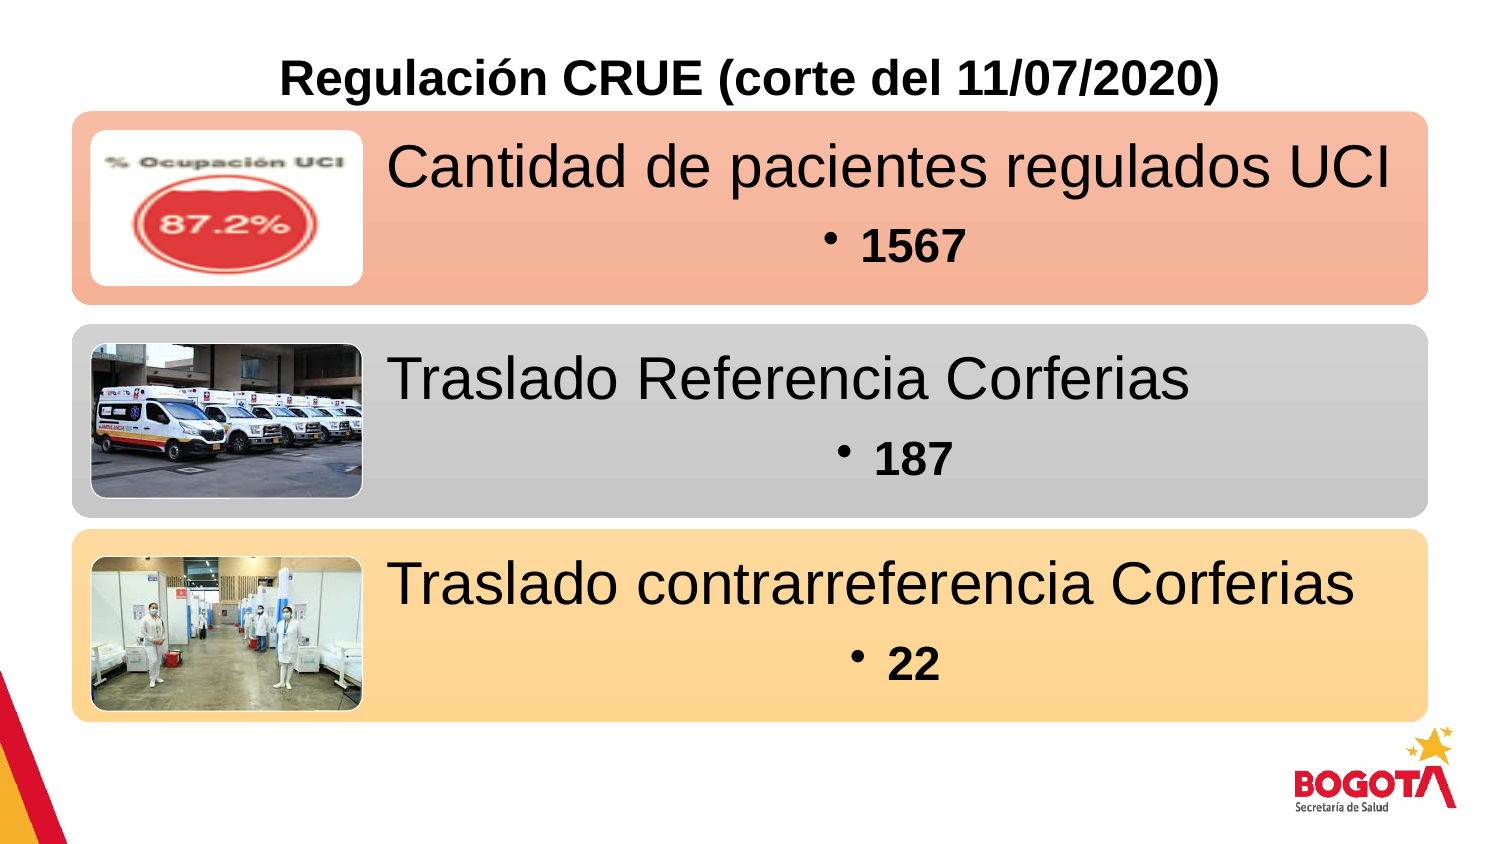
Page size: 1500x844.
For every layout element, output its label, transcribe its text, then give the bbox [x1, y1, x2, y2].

title Regulación CRUE (corte del 11/07/2020) [103, 45, 1397, 111]
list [71, 111, 1429, 731]
picture [0, 0, 1500, 844]
